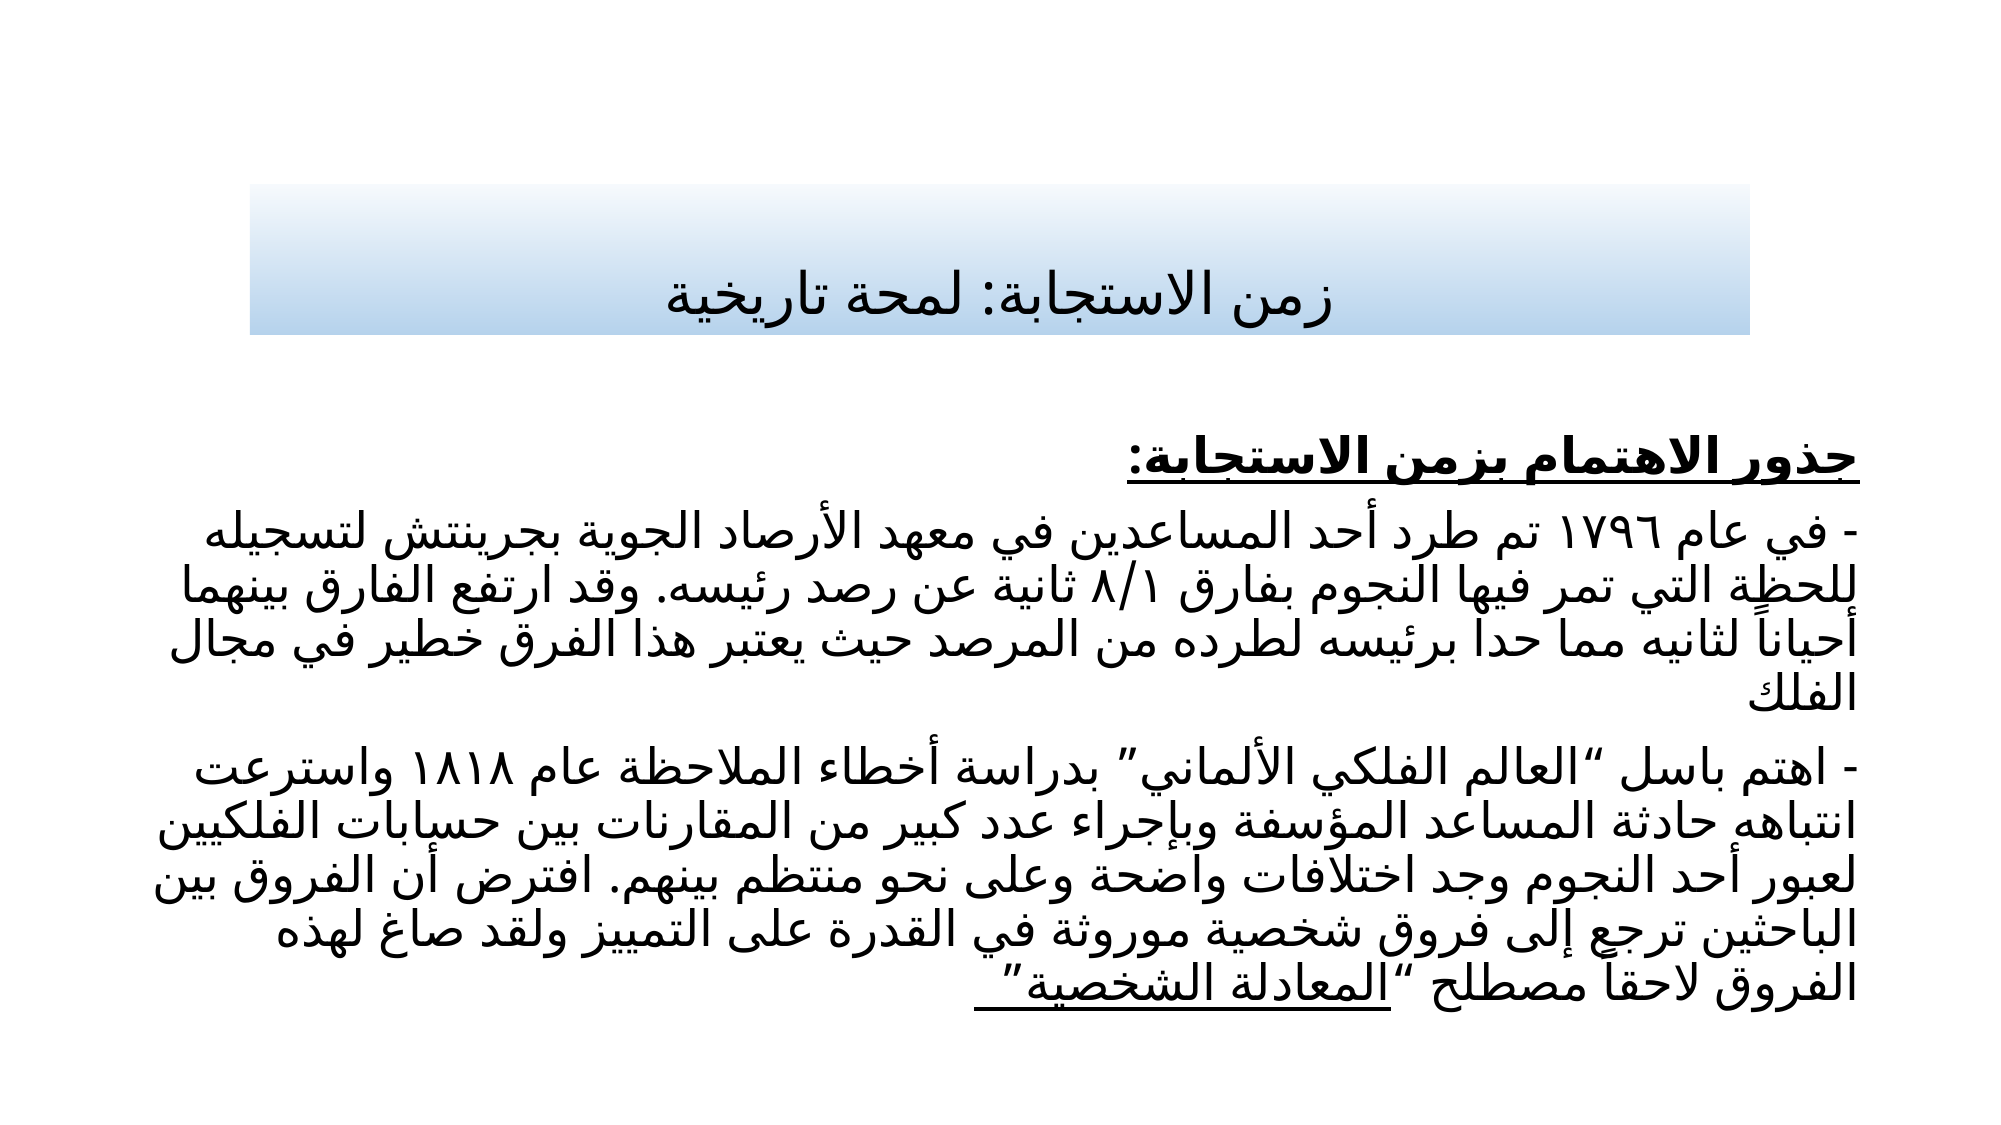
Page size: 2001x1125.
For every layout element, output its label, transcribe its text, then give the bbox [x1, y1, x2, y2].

title زمن الاستجابة: لمحة تاريخية [249, 184, 1750, 335]
subtitle جذور الاهتمام بزمن الاستجابة: - في عام ١٧٩٦ تم طرد أحد المساعدين في معهد الأرصاد الجوية بجرينتش لتسجيله للحظة التي تمر فيها النجوم بفارق ٨/١ ثانية عن رصد رئيسه. وقد ارتفع الفارق بينهما أحياناً لثانيه مما حدا برئيسه لطرده من المرصد حيث يعتبر هذا الفرق خطير في مجال الفلك - اهتم باسل “العالم الفلكي الألماني” بدراسة أخطاء الملاحظة عام ١٨١٨ واسترعت انتباهه حادثة المساعد المؤسفة وبإجراء عدد كبير من المقارنات بين حسابات الفلكيين لعبور أحد النجوم وجد اختلافات واضحة وعلى نحو منتظم بينهم. افترض أن الفروق بين الباحثين ترجع إلى فروق شخصية موروثة في القدرة على التمييز ولقد صاغ لهذه الفروق لاحقاً مصطلح “المعادلة الشخصية” [117, 422, 1875, 1076]
